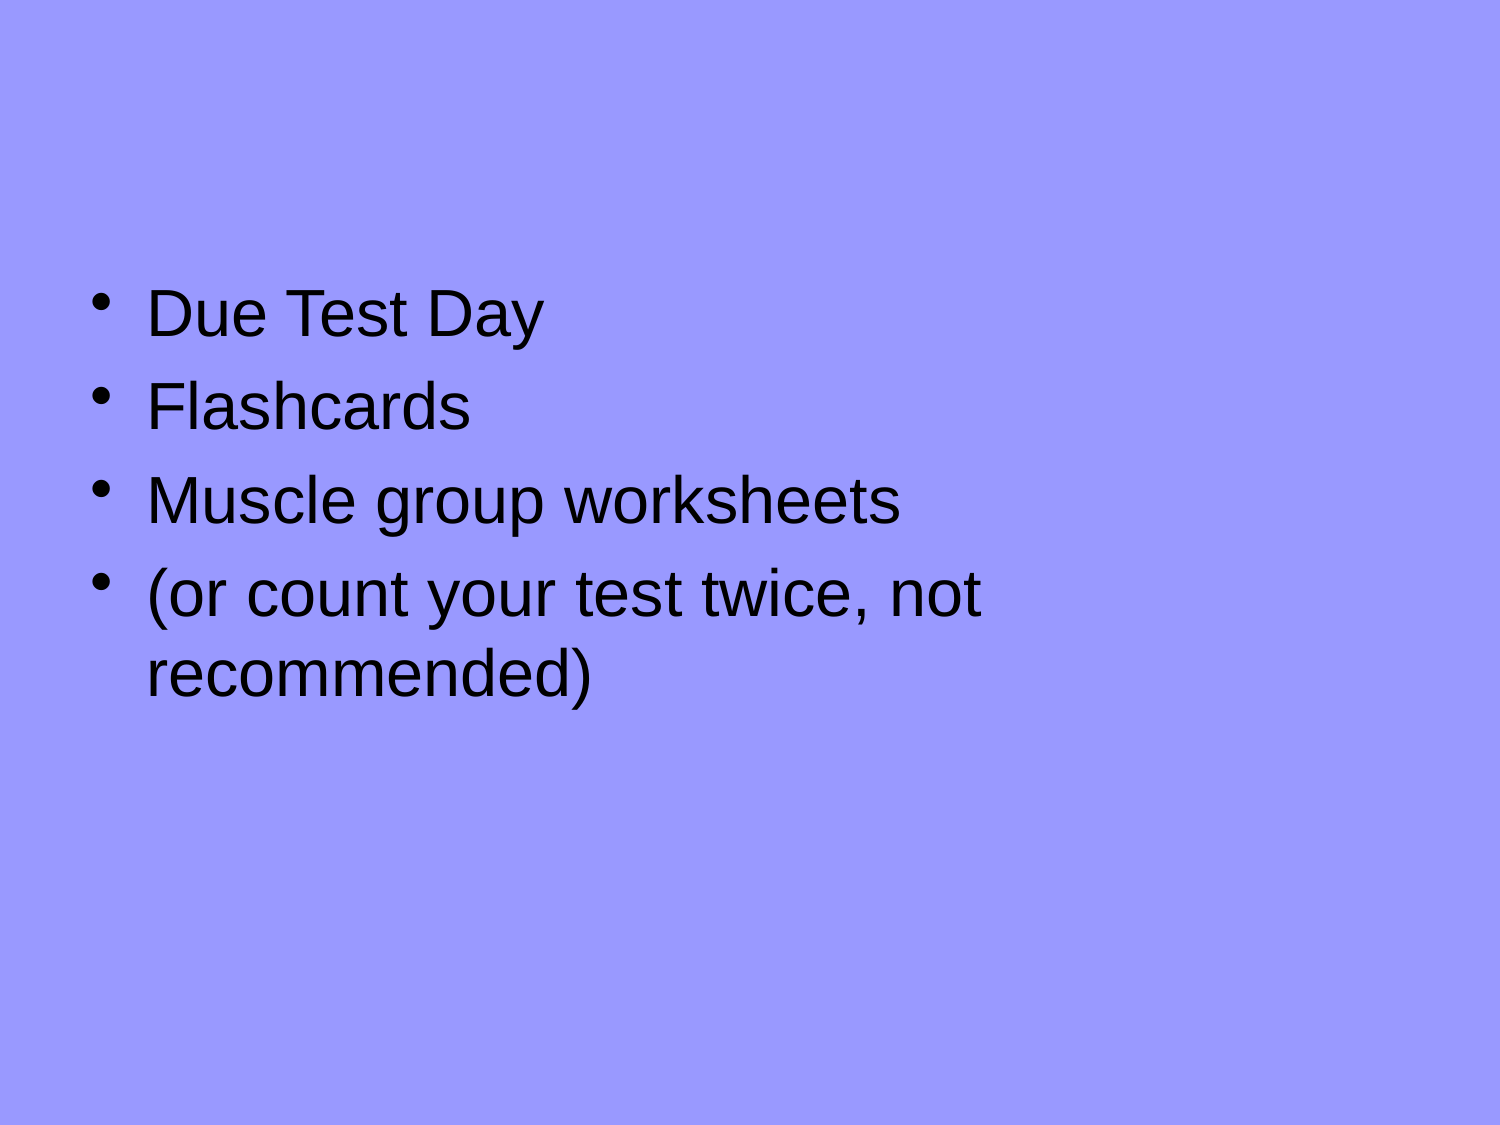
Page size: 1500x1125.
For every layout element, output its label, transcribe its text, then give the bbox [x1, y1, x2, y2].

list Due Test Day Flashcards Muscle group worksheets (or count your test twice, not recommended) [75, 262, 1425, 1005]
